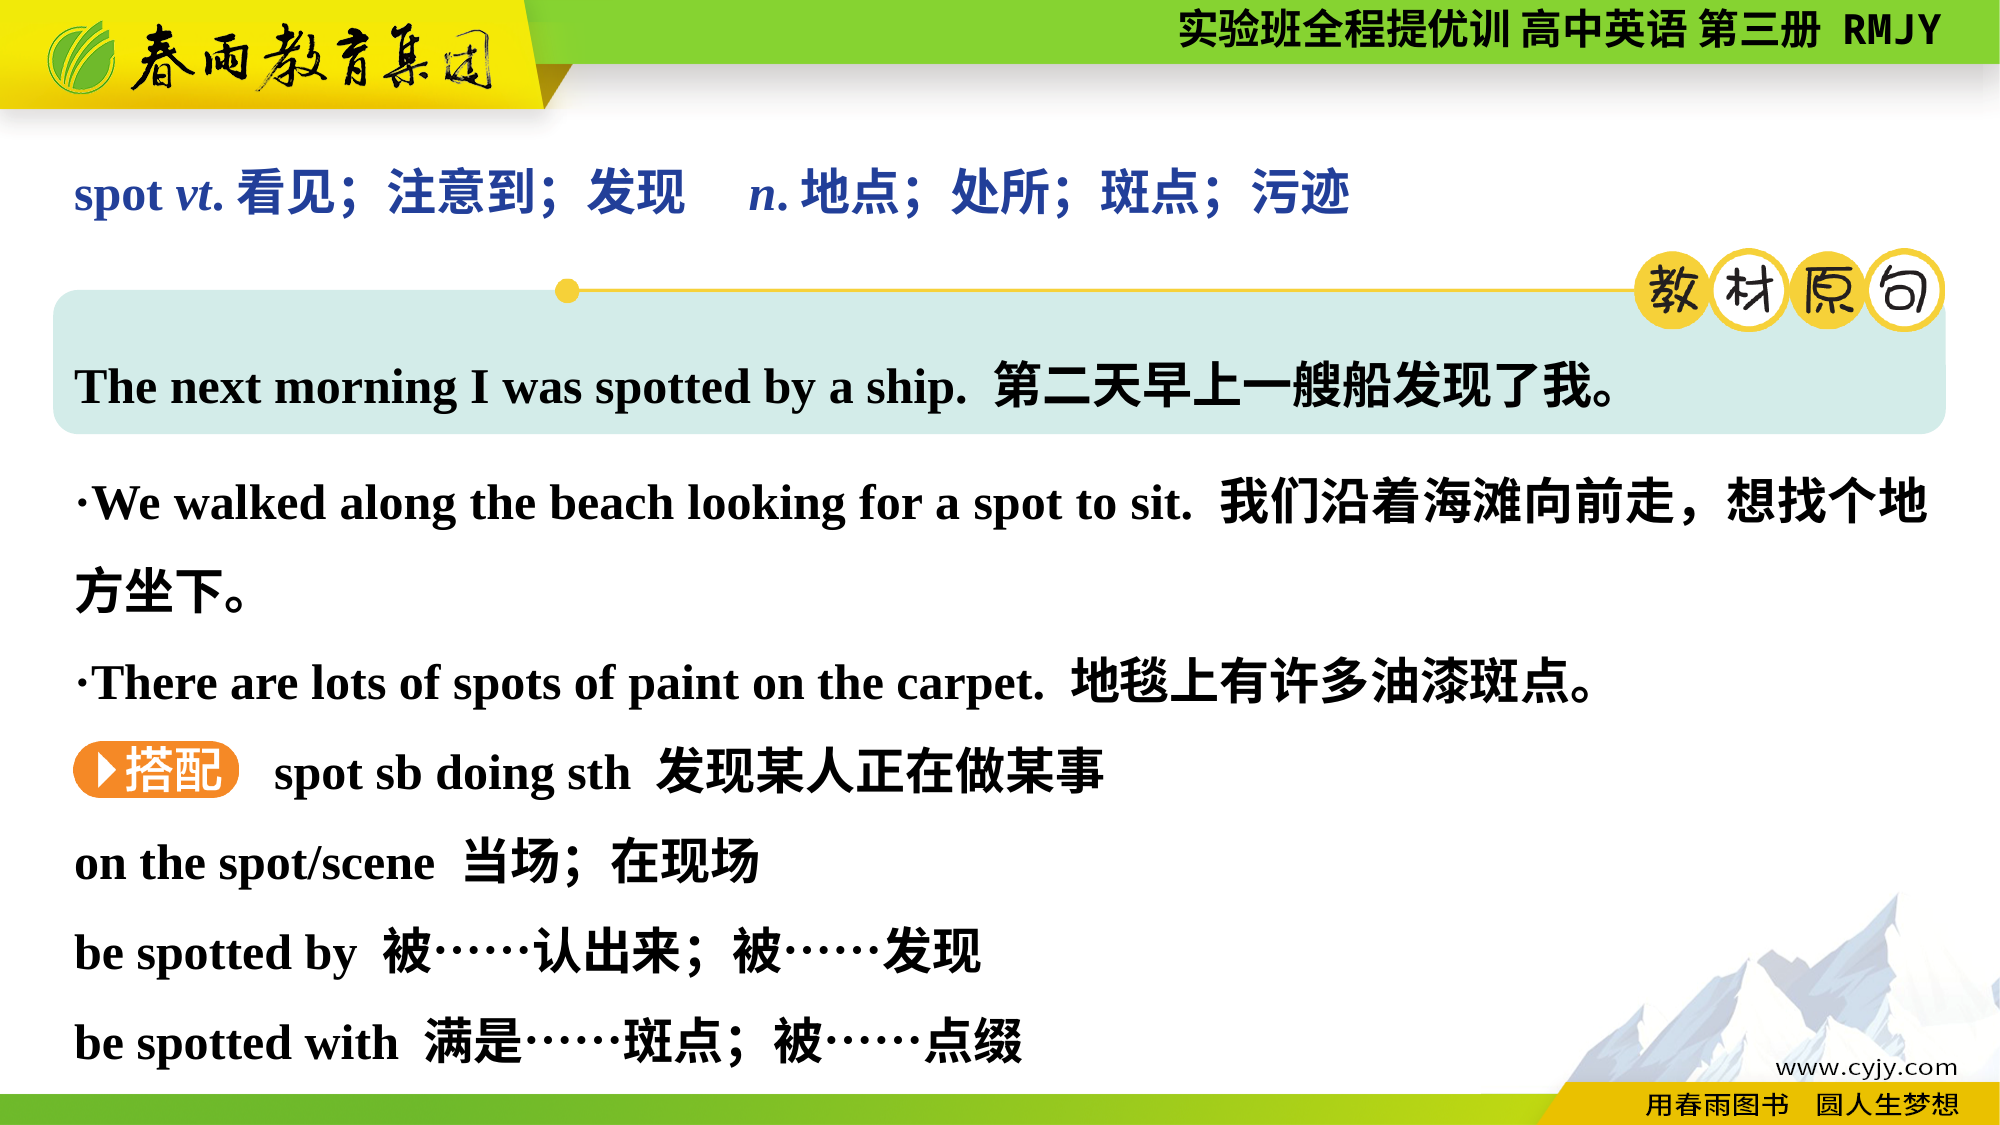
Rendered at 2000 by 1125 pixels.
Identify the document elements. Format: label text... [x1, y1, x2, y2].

picture [0, 0, 2000, 1125]
text_box The next morning I was spotted by a ship. 第二天早上一艘船发现了我。 [59, 316, 1944, 422]
text_box ·We walked along the beach looking for a spot to sit. 我们沿着海滩向前走，想找个地方坐下。 ·There are lots of spots of paint on the carpet. 地毯上有许多油漆斑点。 spot sb doing sth 发现某人正在做某事 on the spot/scene 当场；在现场 be spotted by 被……认出来；被……发现 be spotted with 满是……斑点；被……点缀 [59, 432, 1944, 1078]
text_box [54, 291, 1941, 432]
list spot vt.看见；注意到；发现 n.地点；处所；斑点；污迹 [59, 122, 1944, 217]
